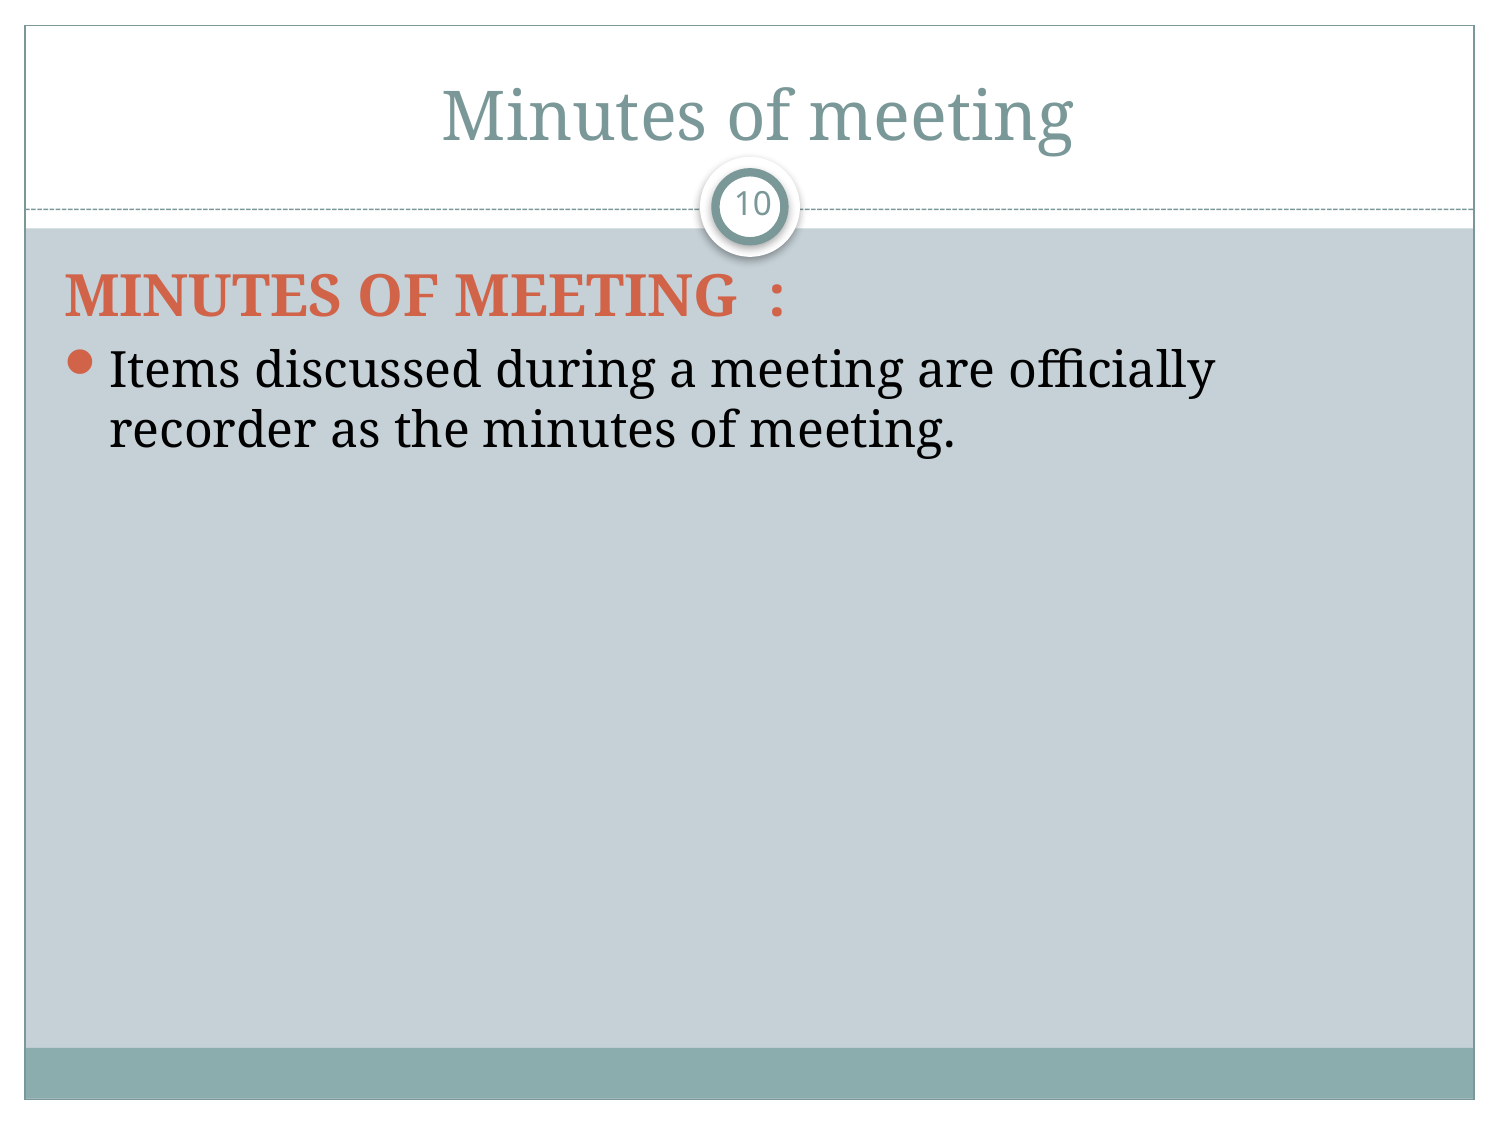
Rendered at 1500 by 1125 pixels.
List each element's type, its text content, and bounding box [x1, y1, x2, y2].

list MINUTES OF MEETING : Items discussed during a meeting are officially recorder as the minutes of meeting. [49, 250, 1445, 1001]
title Minutes of meeting [49, 37, 1450, 162]
slide_number 10 [715, 168, 791, 241]
